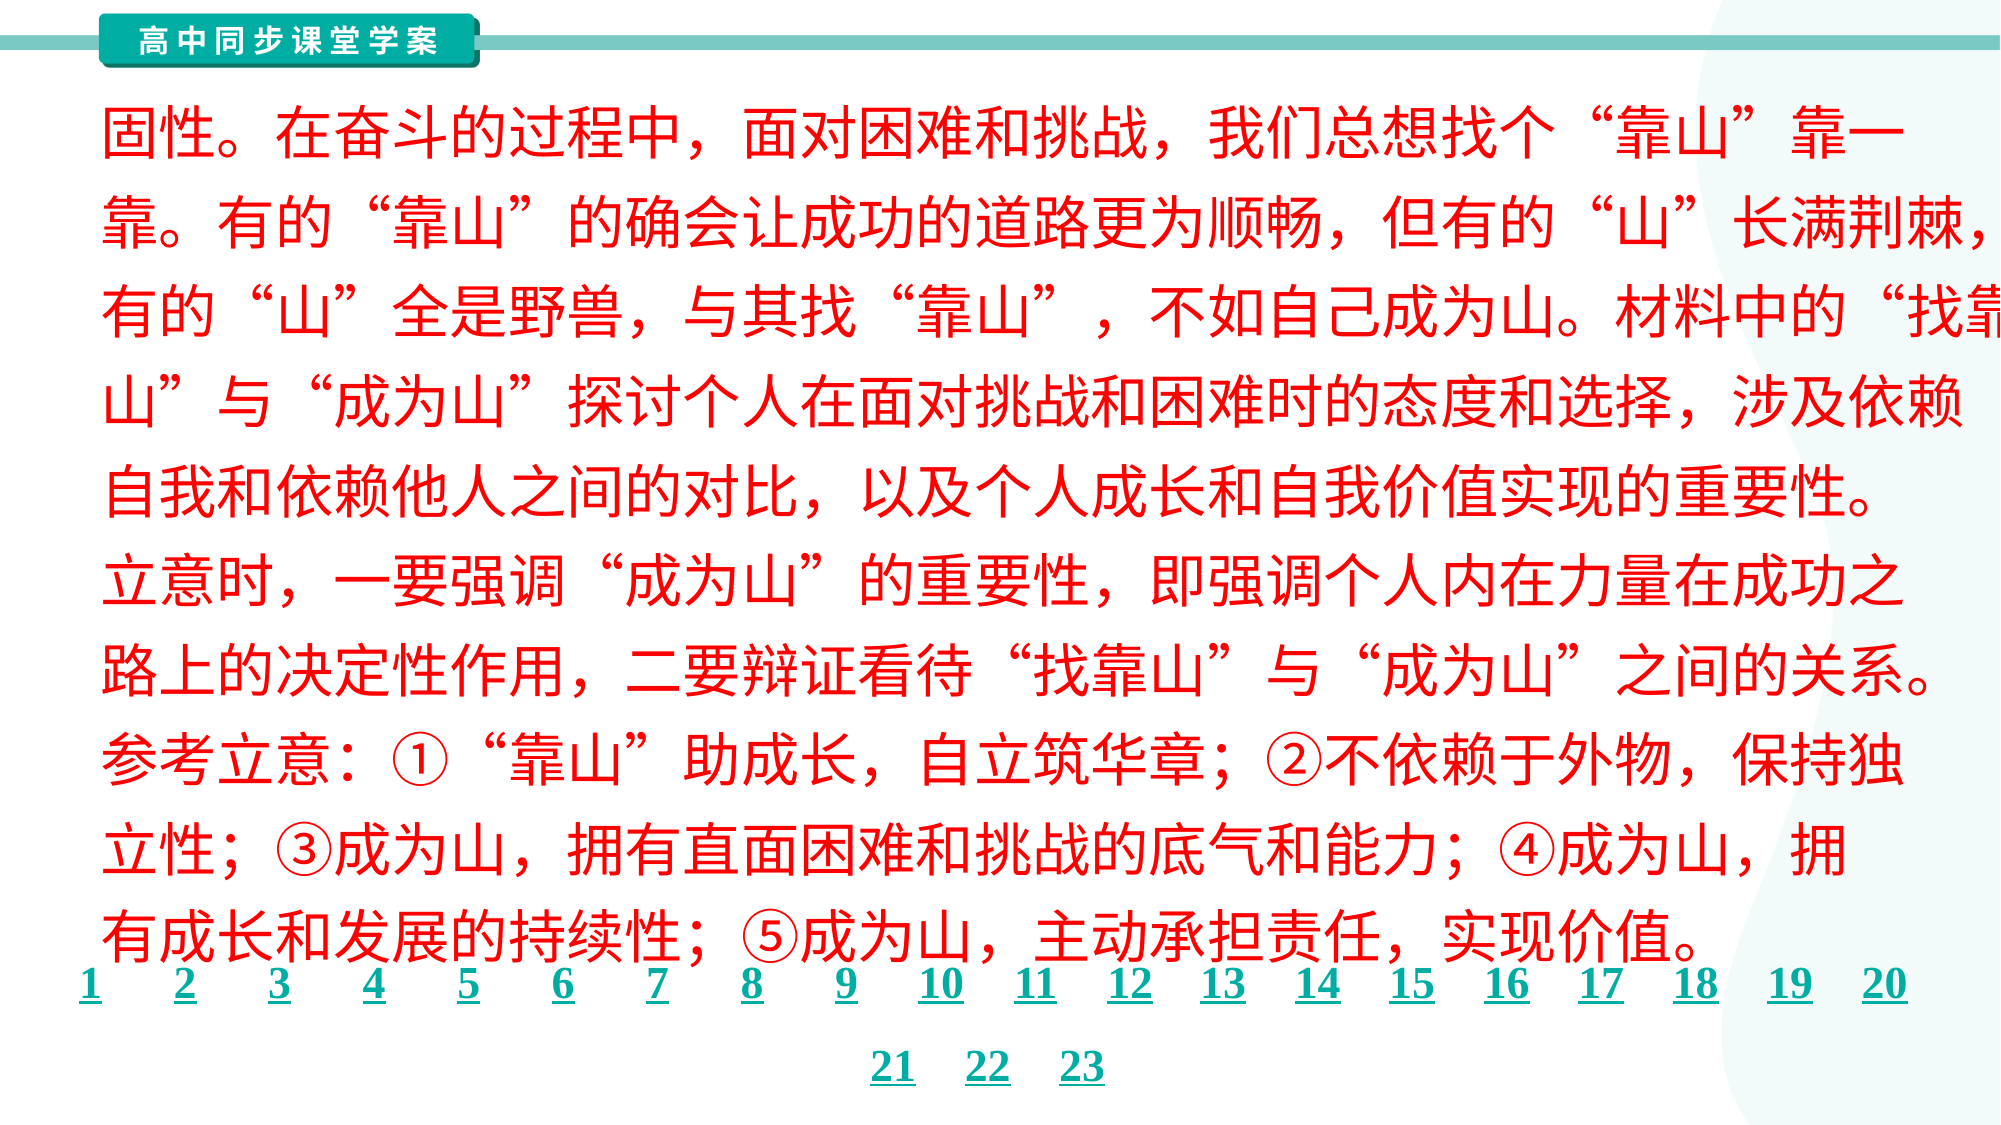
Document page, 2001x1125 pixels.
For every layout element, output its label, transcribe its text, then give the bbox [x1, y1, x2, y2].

text_box 固性。在奋斗的过程中，面对困难和挑战，我们总想找个“靠山”靠一 靠。有的“靠山”的确会让成功的道路更为顺畅，但有的“山”长满荆棘， 有的“山”全是野兽，与其找“靠山”，不如自己成为山。材料中的“找靠 山”与“成为山”探讨个人在面对挑战和困难时的态度和选择，涉及依赖 自我和依赖他人之间的对比，以及个人成长和自我价值实现的重要性。 立意时，一要强调“成为山”的重要性，即强调个人内在力量在成功之 路上的决定性作用，二要辩证看待“找靠山”与“成为山”之间的关系。 参考立意：①“靠山”助成长，自立筑华章；②不依赖于外物，保持独 立性；③成为山，拥有直面困难和挑战的底气和能力；④成为山，拥 有成长和发展的持续性；⑤成为山，主动承担责任，实现价值。 [100, 76, 1899, 964]
picture [0, 0, 2000, 1125]
